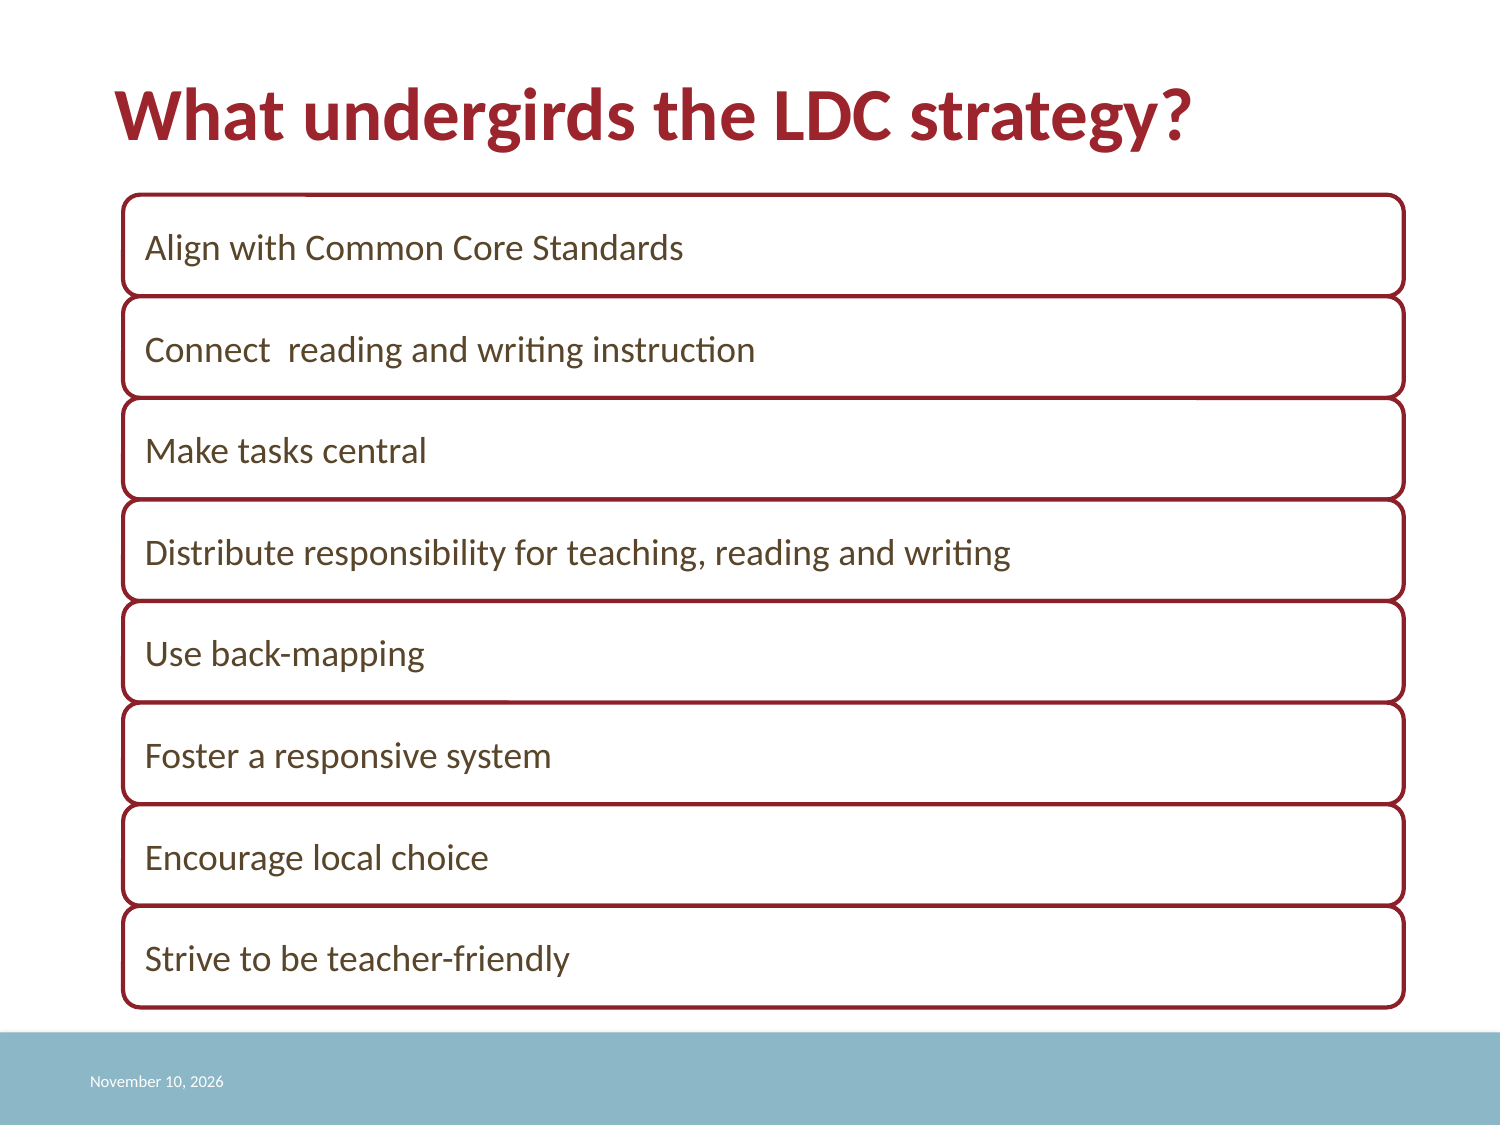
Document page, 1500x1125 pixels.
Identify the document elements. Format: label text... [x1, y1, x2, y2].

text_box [122, 194, 1404, 1008]
title What undergirds the LDC strategy? [114, 75, 1425, 160]
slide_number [75, 1051, 425, 1112]
